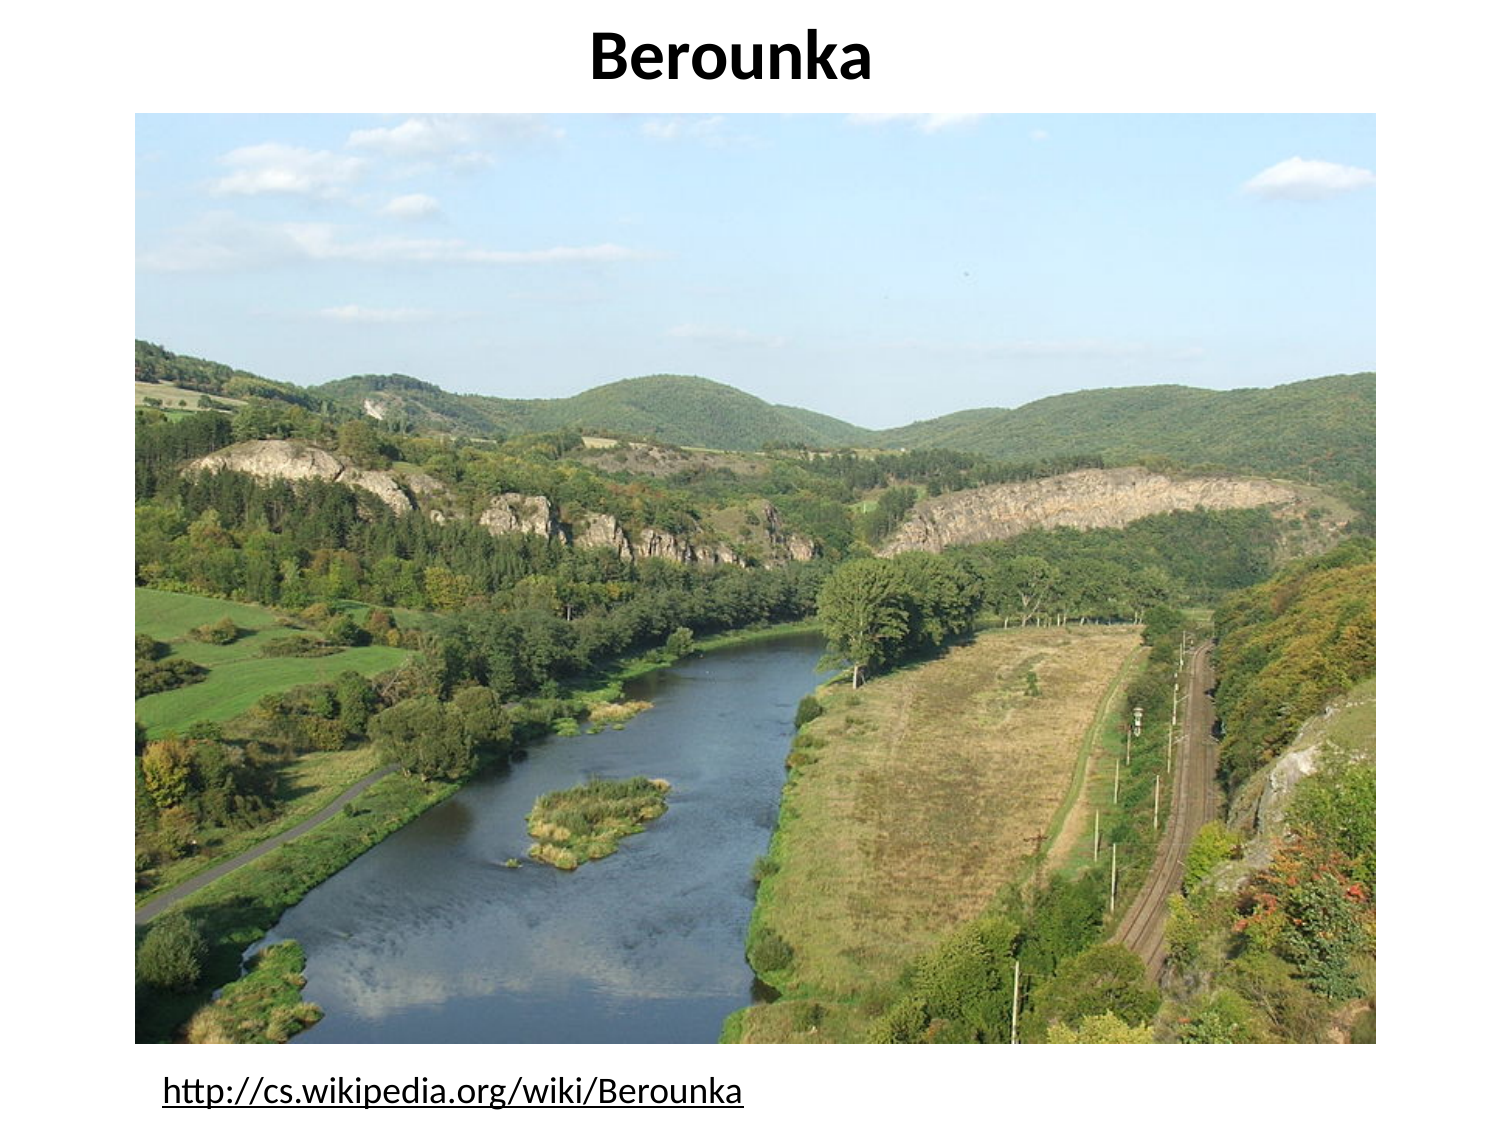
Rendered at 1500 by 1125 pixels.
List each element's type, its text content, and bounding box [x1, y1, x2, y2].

title Berounka [64, 0, 1415, 102]
text_box http://cs.wikipedia.org/wiki/Berounka [147, 1058, 1211, 1119]
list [135, 113, 1377, 1045]
